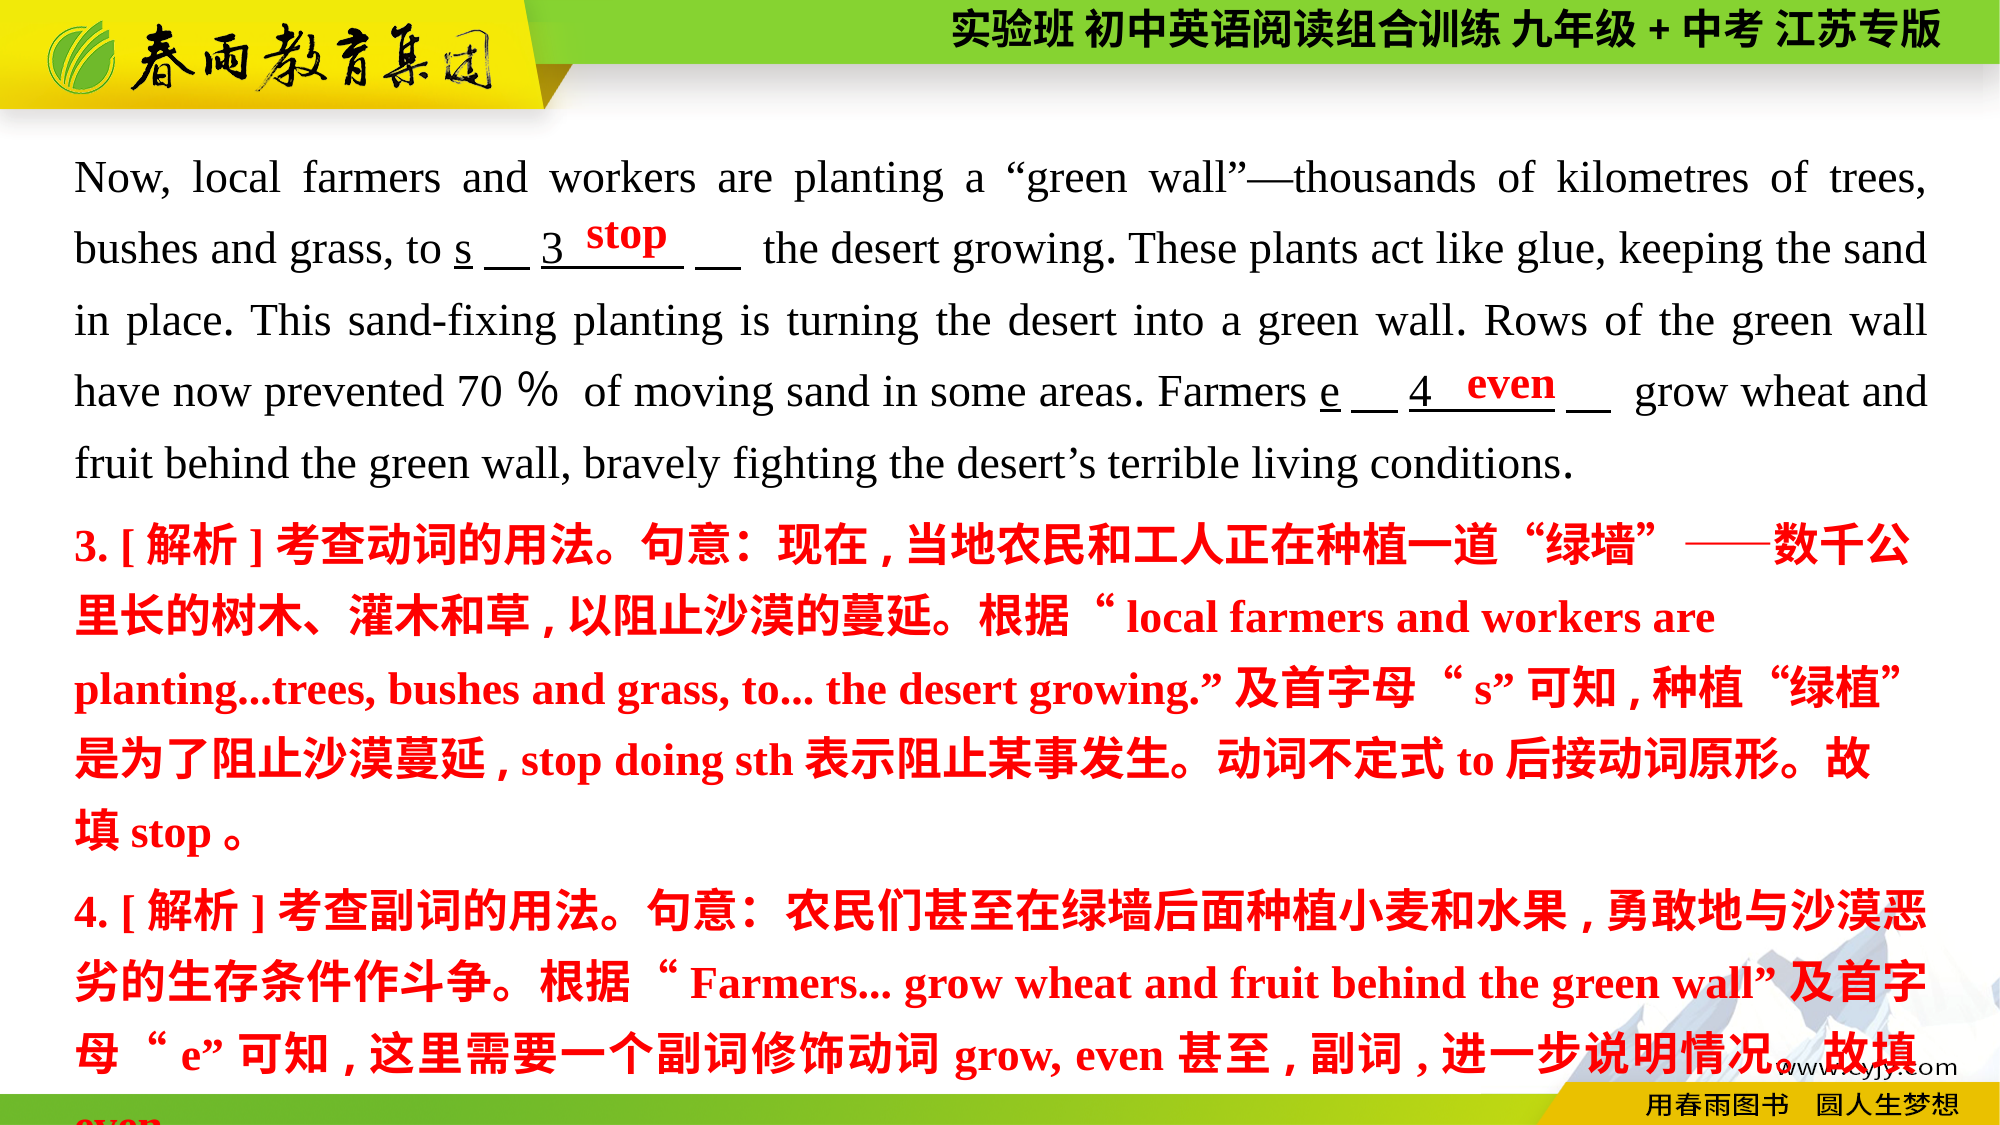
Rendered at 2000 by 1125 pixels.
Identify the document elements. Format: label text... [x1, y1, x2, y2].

text_box 3. [解析]考查动词的用法。句意：现在,当地农民和工人正在种植一道“绿墙”——数千公里长的树木、灌木和草,以阻止沙漠的蔓延。根据“local farmers and workers are planting...trees, bushes and grass, to... the desert growing.”及首字母“s”可知,种植“绿植”是为了阻止沙漠蔓延, stop doing sth表示阻止某事发生。动词不定式to后接动词原形。故 填stop。 [59, 491, 1944, 857]
picture [0, 0, 2000, 1125]
list Now, local farmers and workers are planting a “green wall”—thousands of kilometres of trees, bushes and grass, to s 3 the desert growing. These plants act like glue, keeping the sand in place. This sand-fixing planting is turning the desert into a green wall. Rows of the green wall have now prevented 70％ of moving sand in some areas. Farmers e 4 grow wheat and fruit behind the green wall, bravely fighting the desert’s terrible living conditions. [59, 122, 1944, 491]
text_box stop [571, 195, 740, 266]
text_box even [1452, 345, 1628, 416]
text_box 4. [解析]考查副词的用法。句意：农民们甚至在绿墙后面种植小麦和水果,勇敢地与沙漠恶劣的生存条件作斗争。根据“Farmers... grow wheat and fruit behind the green wall”及首字母“e”可知,这里需要一个副词修饰动词grow, even甚至,副词,进一步说明情况。故填even。 [59, 857, 1944, 1125]
